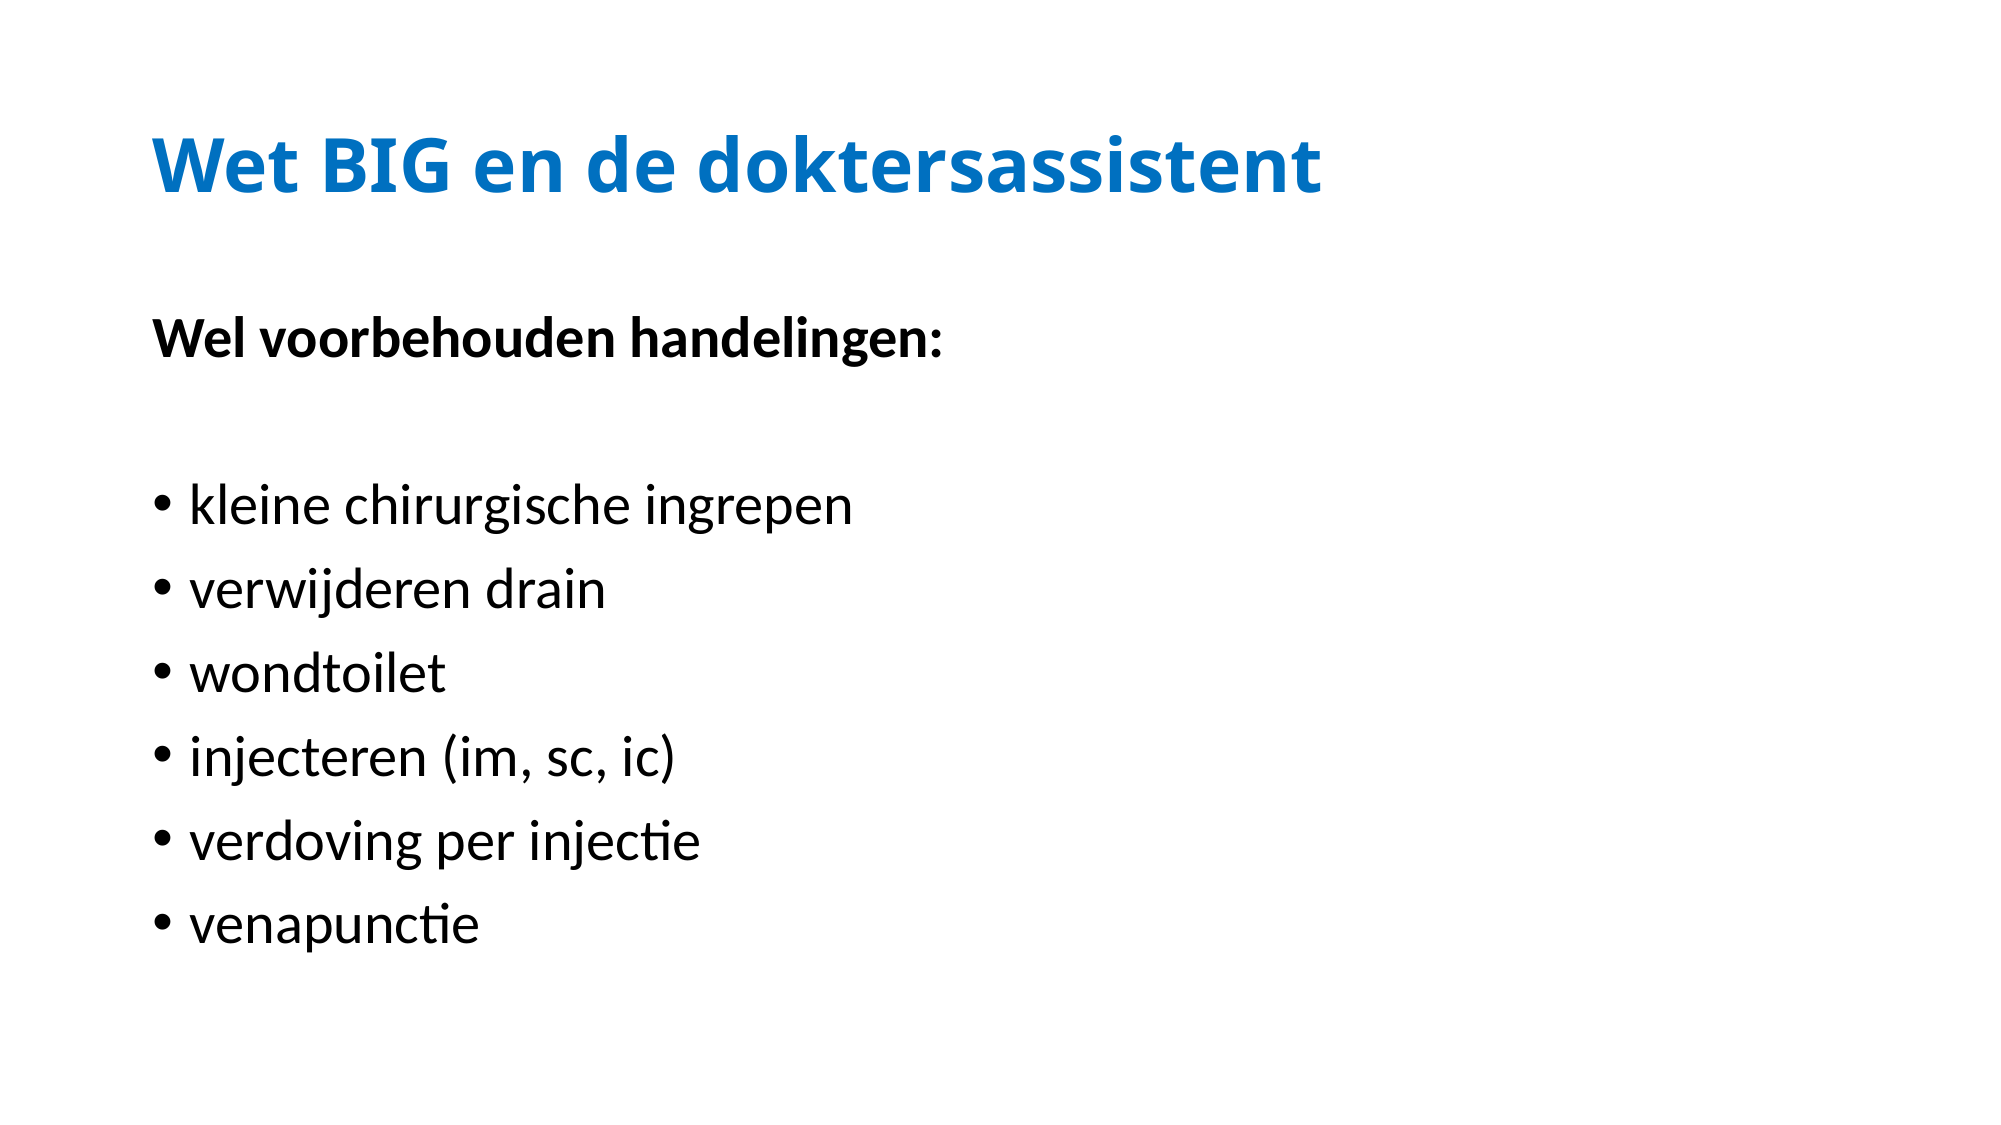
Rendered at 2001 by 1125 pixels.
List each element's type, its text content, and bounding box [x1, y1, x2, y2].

title Wet BIG en de doktersassistent [137, 59, 1863, 278]
list Wel voorbehouden handelingen: kleine chirurgische ingrepen verwijderen drain wondtoilet injecteren (im, sc, ic) verdoving per injectie venapunctie [137, 299, 1863, 1014]
